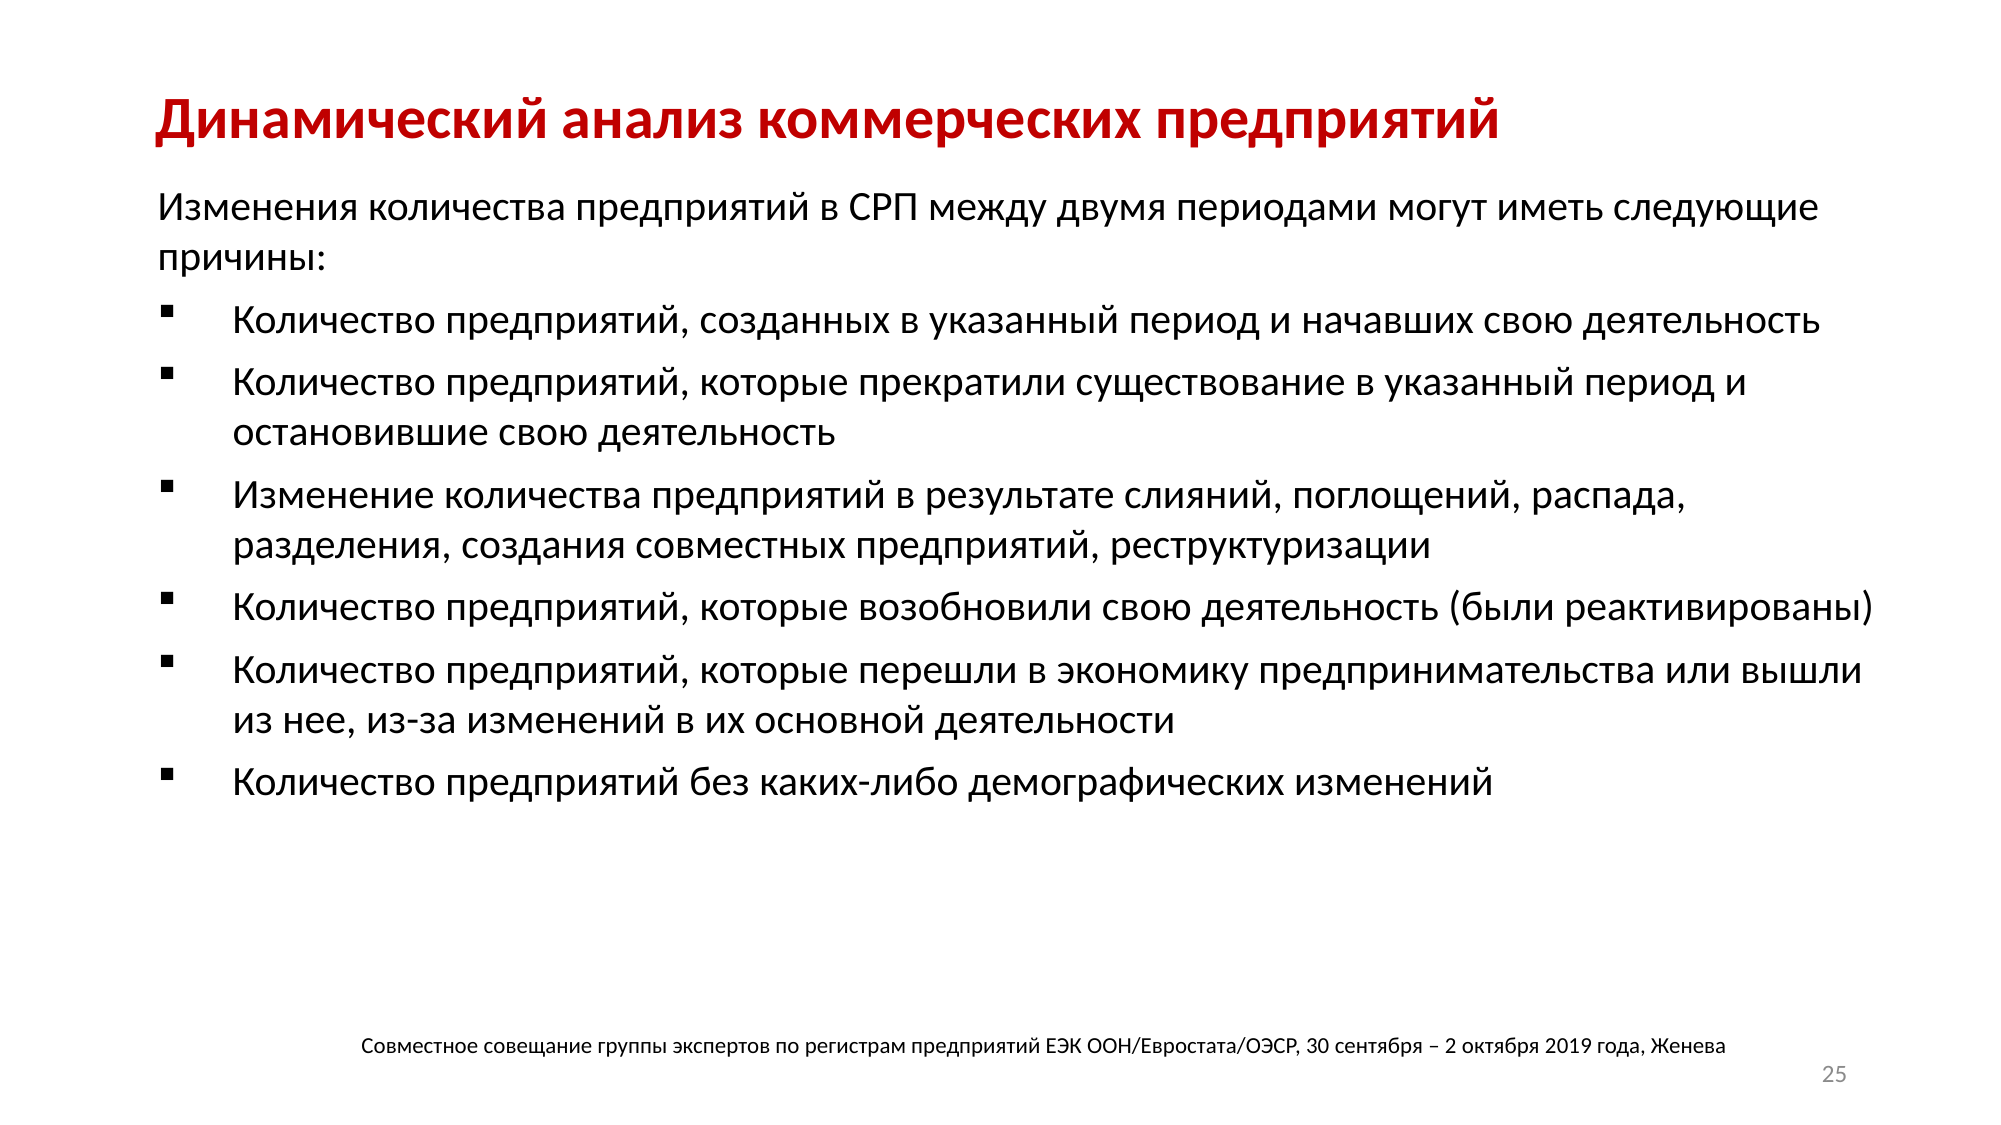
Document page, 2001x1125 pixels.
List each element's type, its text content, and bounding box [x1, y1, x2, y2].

slide_number 25 [1412, 1075, 1863, 1103]
text_box Изменения количества предприятий в СРП между двумя периодами могут иметь следующие причины: Количество предприятий, созданных в указанный период и начавших свою деятельность Количество предприятий, которые прекратили существование в указанный период и остановившие свою деятельность Изменение количества предприятий в результате слияний, поглощений, распада, разделения, создания совместных предприятий, реструктуризации Количество предприятий, которые возобновили свою деятельность (были реактивированы) Количество предприятий, которые перешли в экономику предпринимательства или вышли из нее, из-за изменений в их основной деятельности Количество предприятий без каких-либо демографических изменений [142, 171, 1904, 812]
footer Совместное совещание группы экспертов по регистрам предприятий ЕЭК ООН/Евростата/ОЭСР, 30 сентября – 2 октября 2019 года, Женева [137, 1014, 1953, 1075]
title Динамический анализ коммерческих предприятий [140, 71, 1646, 167]
